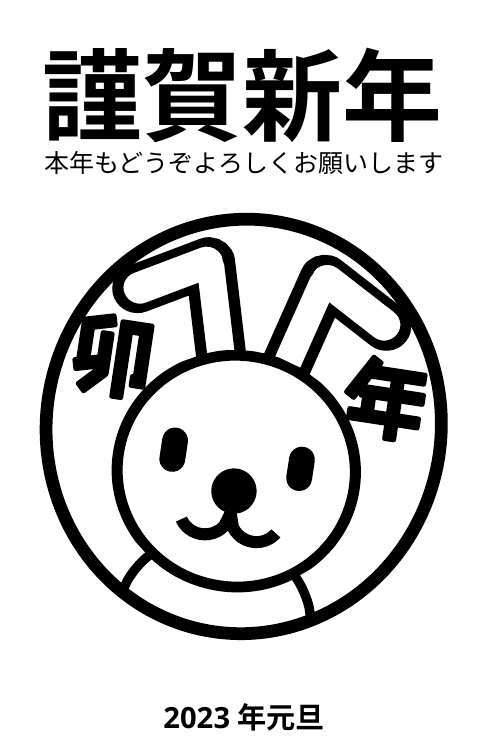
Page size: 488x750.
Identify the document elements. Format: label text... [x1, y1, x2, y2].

text_box 2023年元旦 [148, 692, 340, 743]
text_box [39, 212, 448, 641]
text_box 謹賀新年 [27, 26, 458, 162]
text_box 本年もどうぞよろしくお願いします [29, 140, 459, 185]
